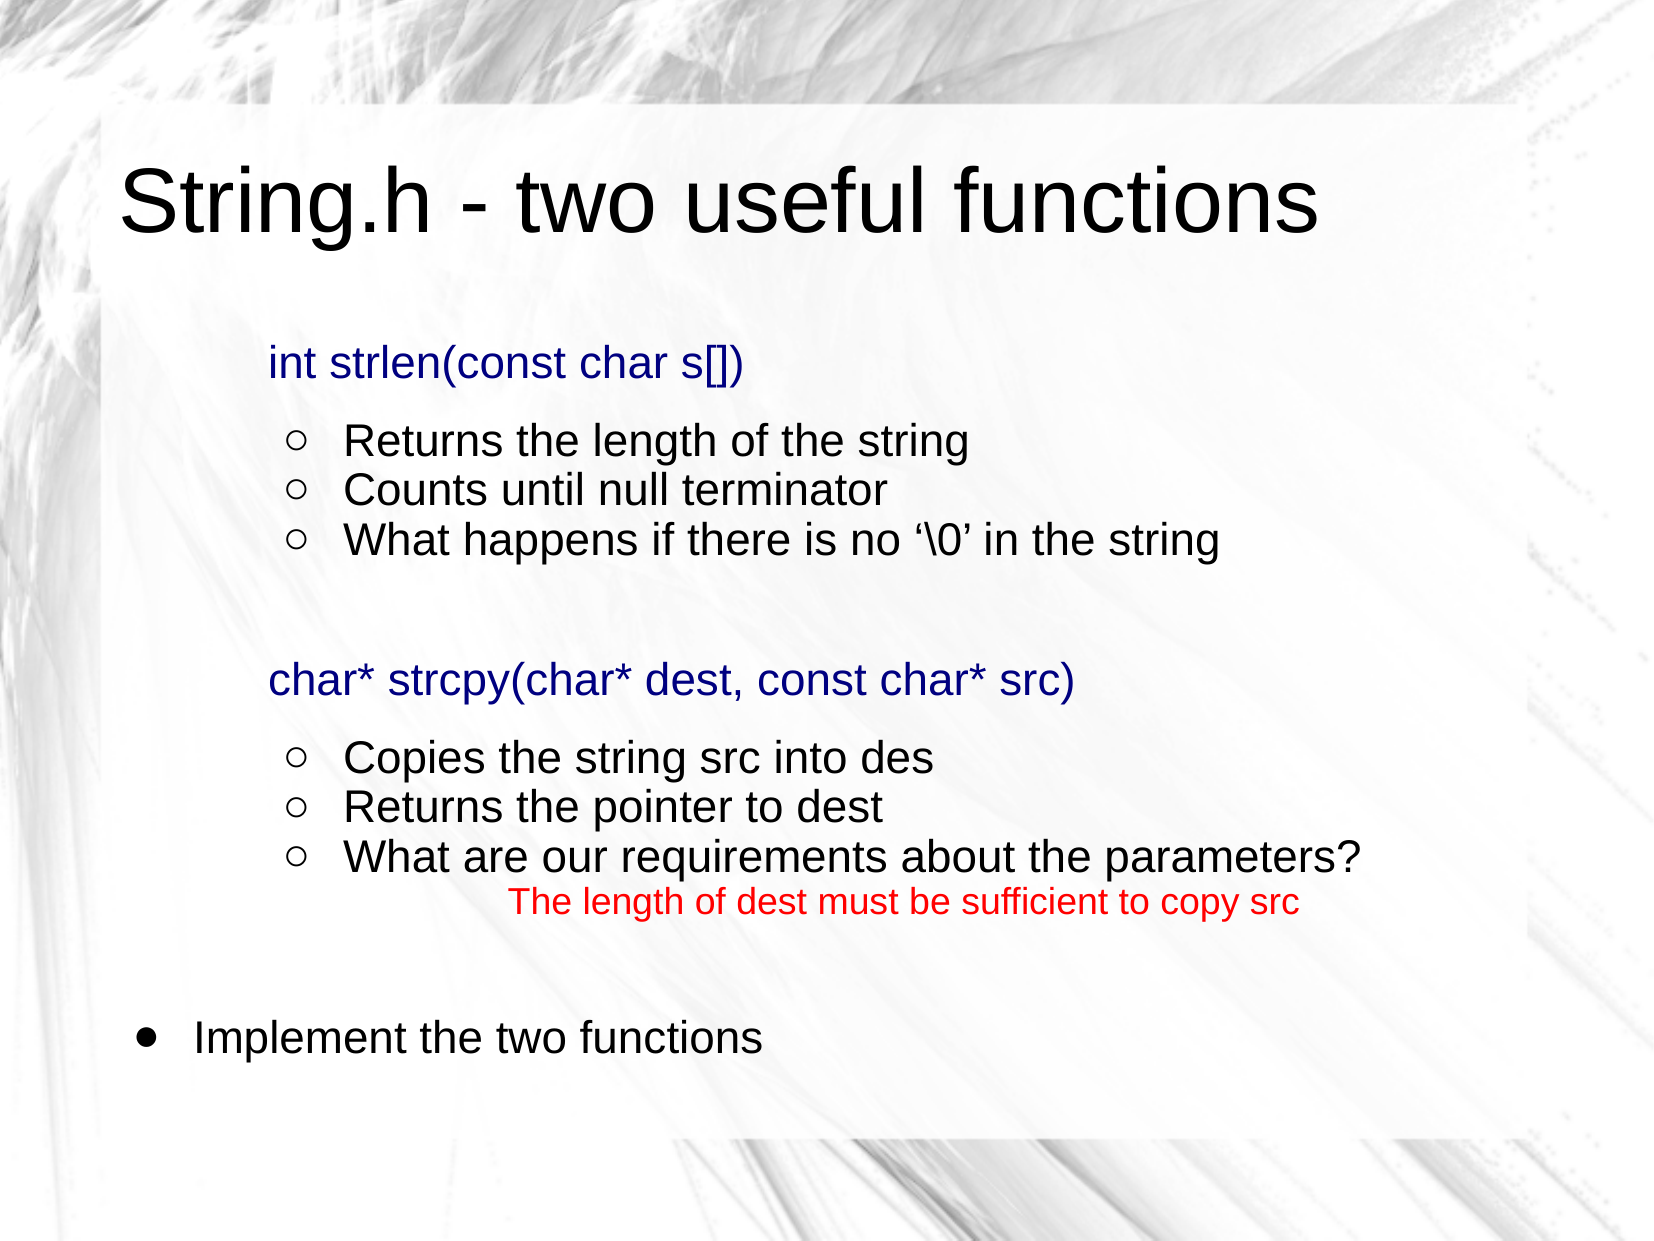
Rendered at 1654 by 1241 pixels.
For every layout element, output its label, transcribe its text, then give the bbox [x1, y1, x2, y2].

title String.h - two useful functions [118, 93, 1506, 299]
list int strlen(const char s[]) Returns the length of the string Counts until null terminator What happens if there is no ‘\0’ in the string char* strcpy(char* dest, const char* src) Copies the string src into des Returns the pointer to dest What are our requirements about the parameters? The length of dest must be sufficient to copy src Implement the two functions [118, 332, 1571, 1121]
picture [0, 0, 1654, 1241]
